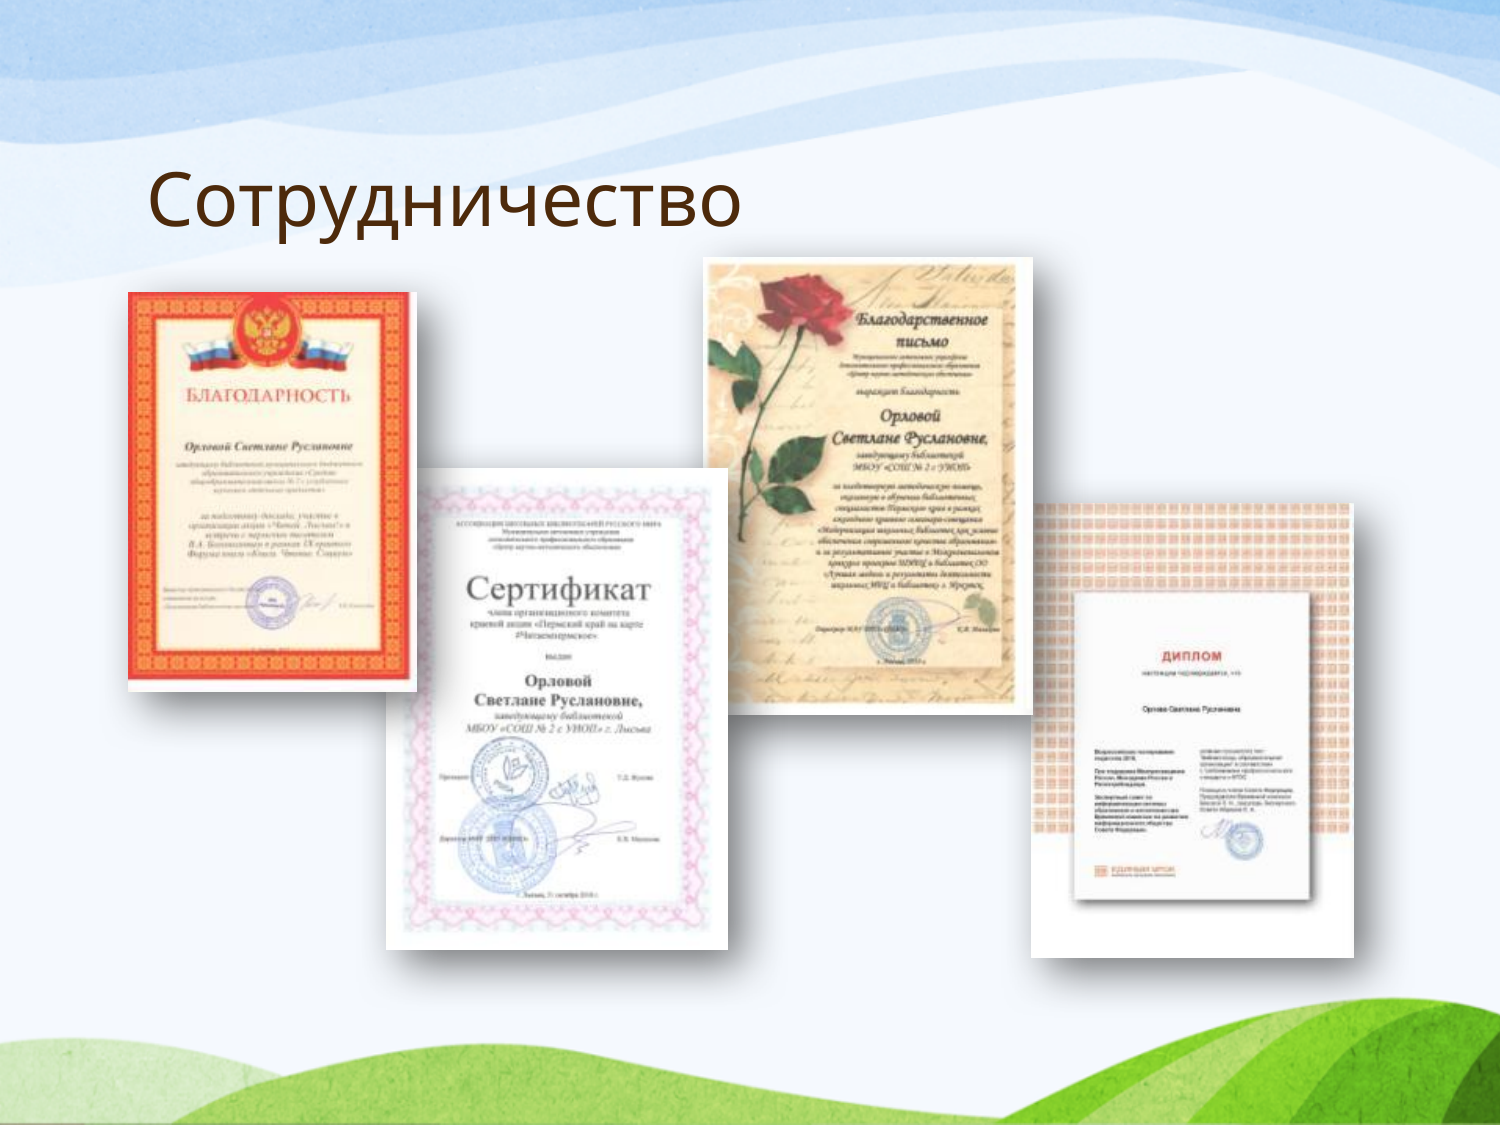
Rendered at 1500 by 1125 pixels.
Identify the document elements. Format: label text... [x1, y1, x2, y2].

title Сотрудничество [131, 50, 1369, 250]
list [1031, 503, 1354, 958]
picture [0, 0, 1500, 1125]
